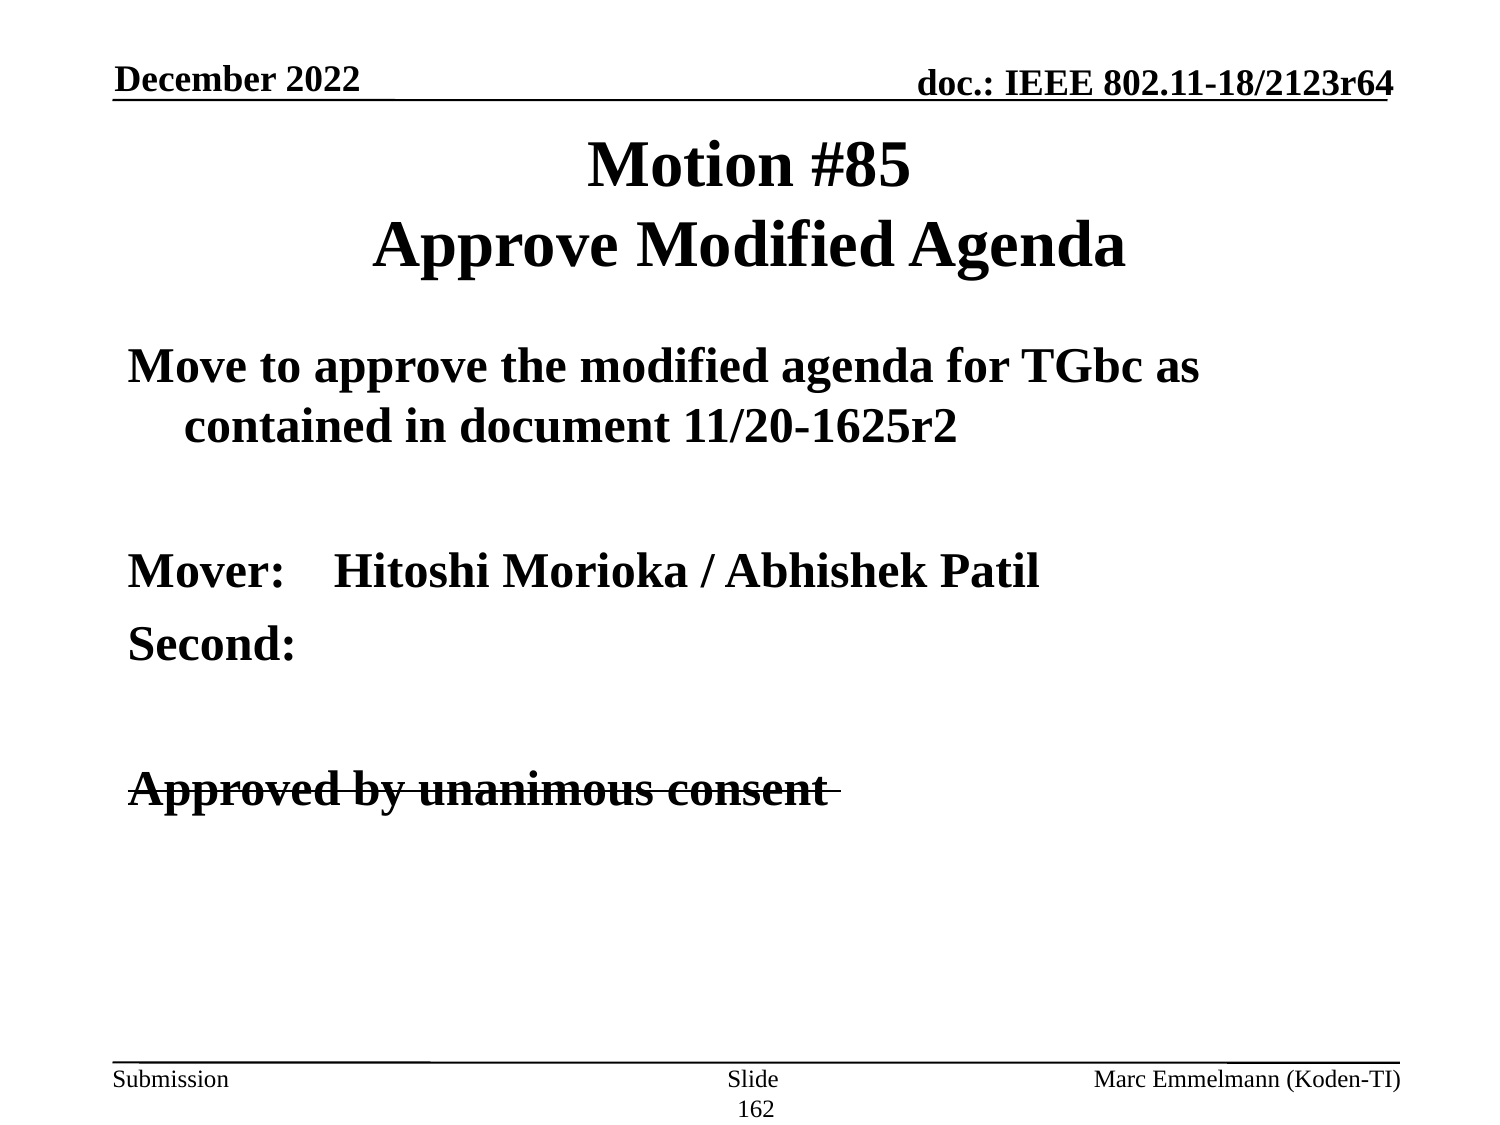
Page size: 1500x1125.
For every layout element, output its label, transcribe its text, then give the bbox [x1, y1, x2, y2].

title Motion #85 Approve Modified Agenda [112, 112, 1388, 288]
footer Marc Emmelmann (Koden-TI) [878, 1061, 1402, 1093]
slide_number Slide 162 [712, 1061, 800, 1123]
list Move to approve the modified agenda for TGbc as contained in document 11/20-1625r2 Mover: Hitoshi Morioka / Abhishek Patil Second: Approved by unanimous consent [112, 324, 1388, 1000]
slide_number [114, 54, 423, 100]
